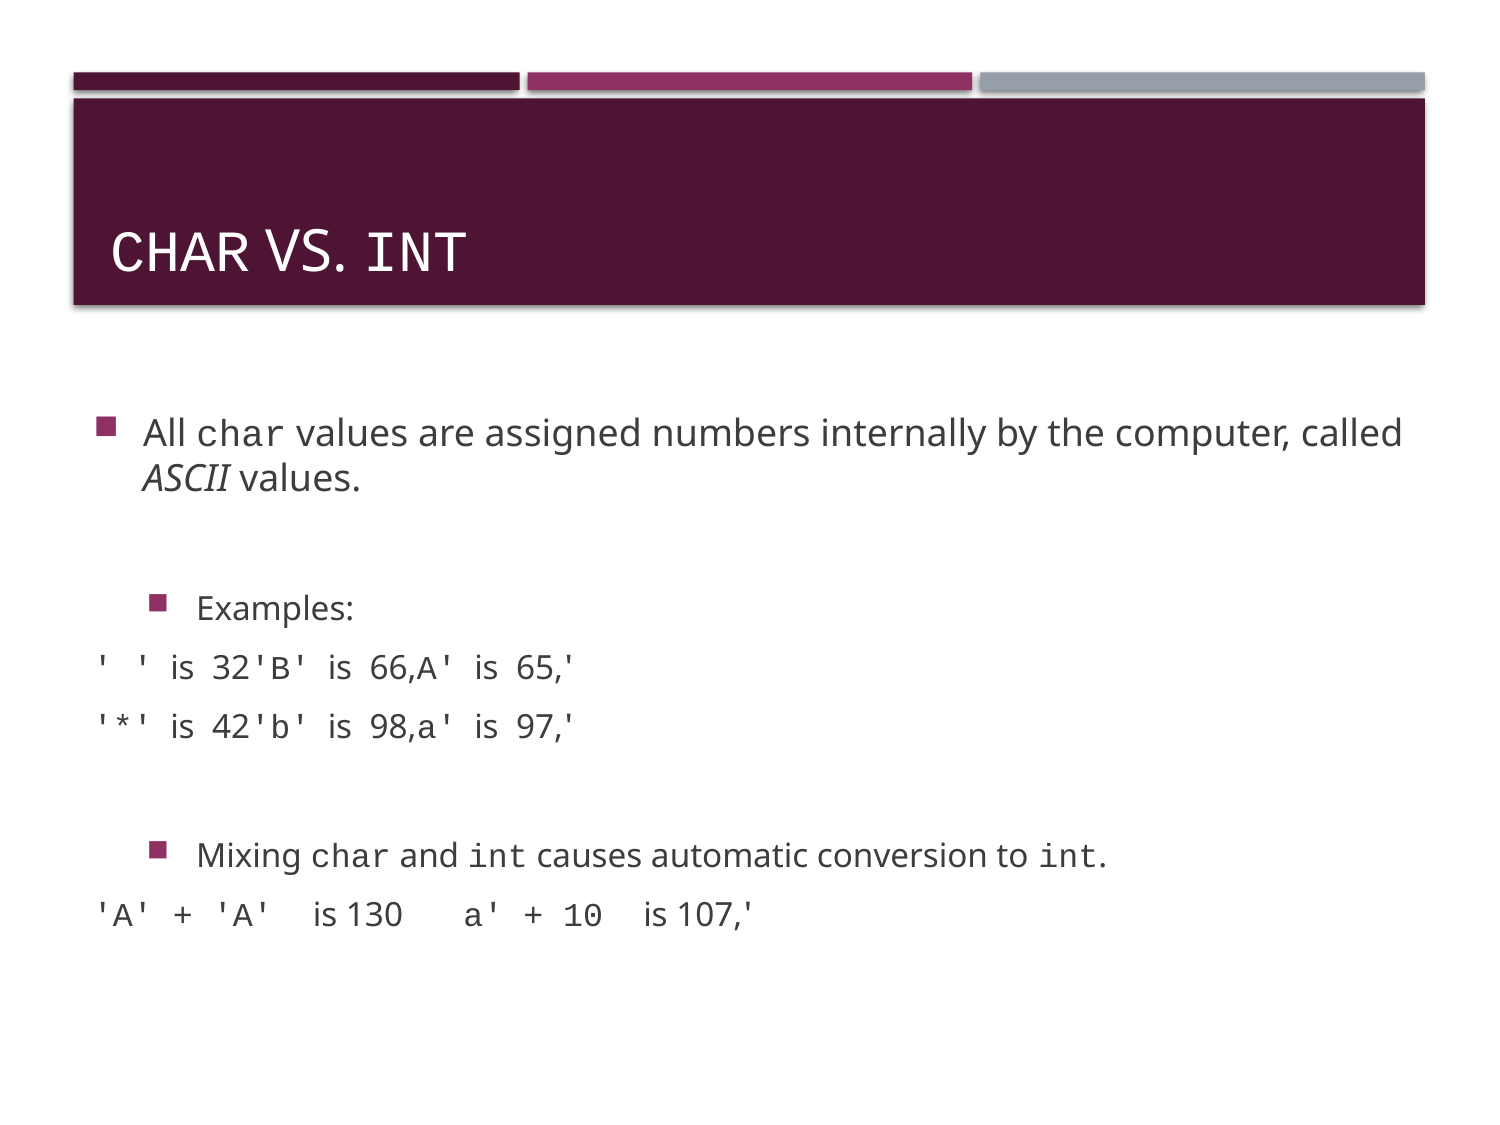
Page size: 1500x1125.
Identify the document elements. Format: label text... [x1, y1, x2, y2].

list All char values are assigned numbers internally by the computer, called ASCII values. Examples: 'A' is 65, 'B' is 66, ' ' is 32 'a' is 97, 'b' is 98, '*' is 42 Mixing char and int causes automatic conversion to int. 'a' + 10 is 107, 'A' + 'A' is 130 [77, 331, 1424, 1010]
title char vs. int [95, 112, 1406, 291]
